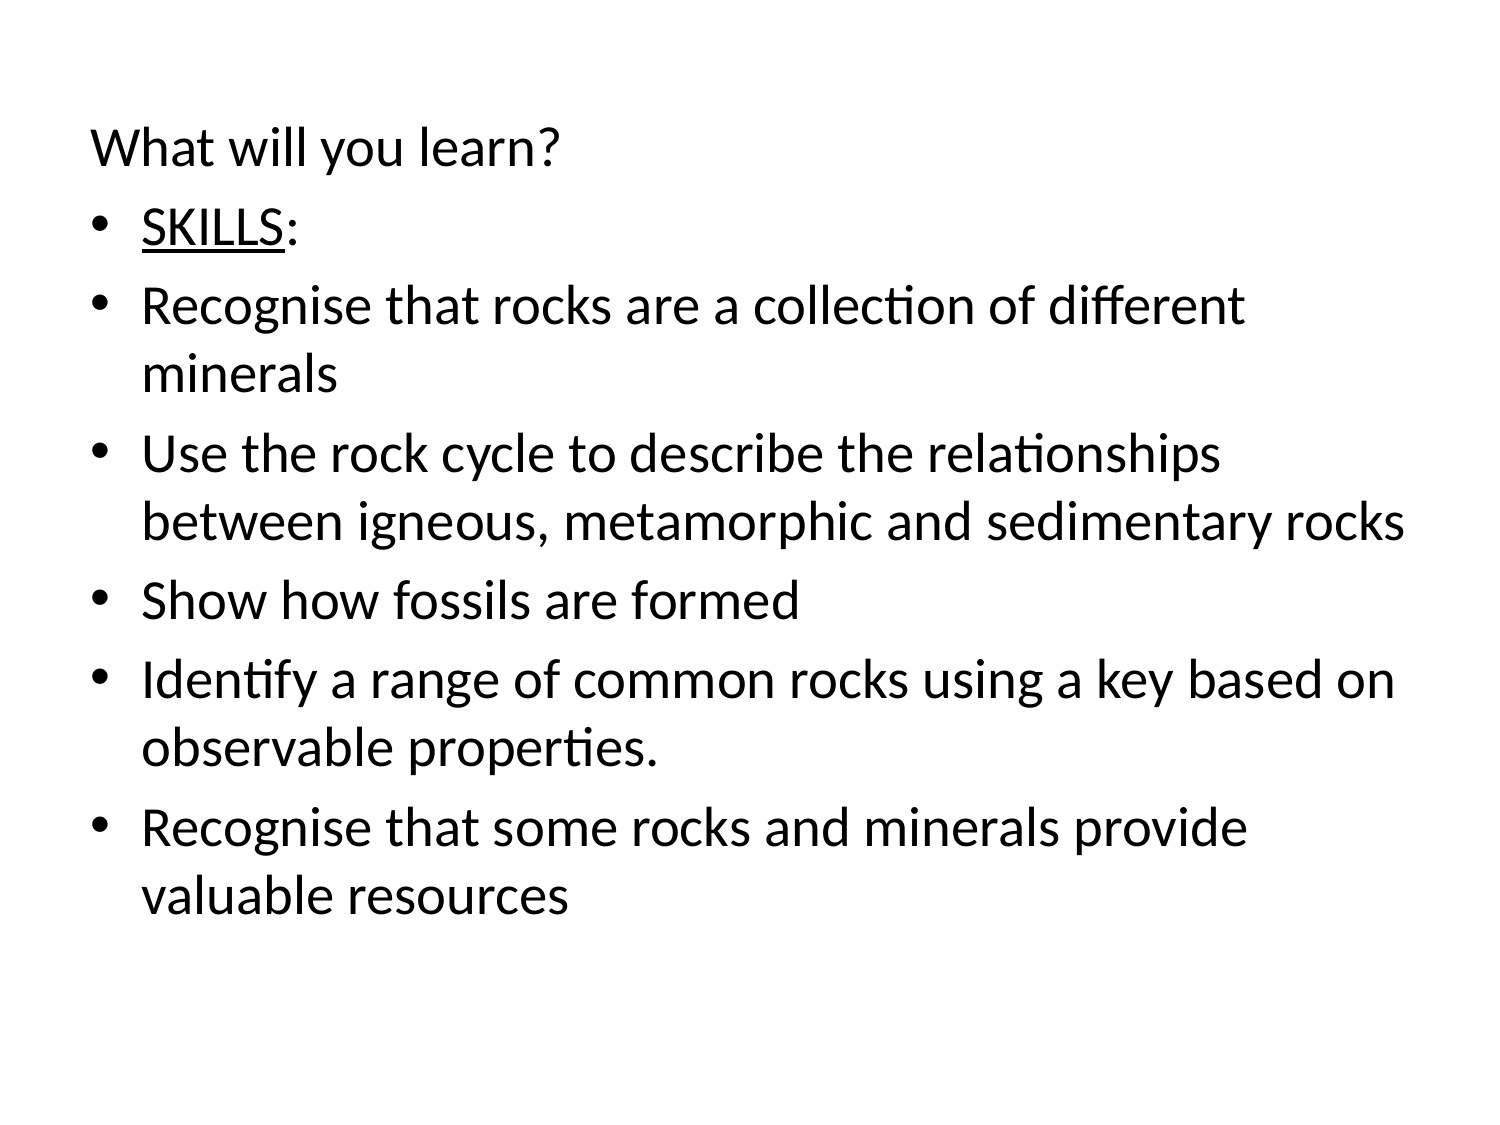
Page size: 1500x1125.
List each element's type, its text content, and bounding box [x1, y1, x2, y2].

list What will you learn? SKILLS: Recognise that rocks are a collection of different minerals Use the rock cycle to describe the relationships between igneous, metamorphic and sedimentary rocks Show how fossils are formed Identify a range of common rocks using a key based on observable properties. Recognise that some rocks and minerals provide valuable resources [75, 101, 1425, 1005]
